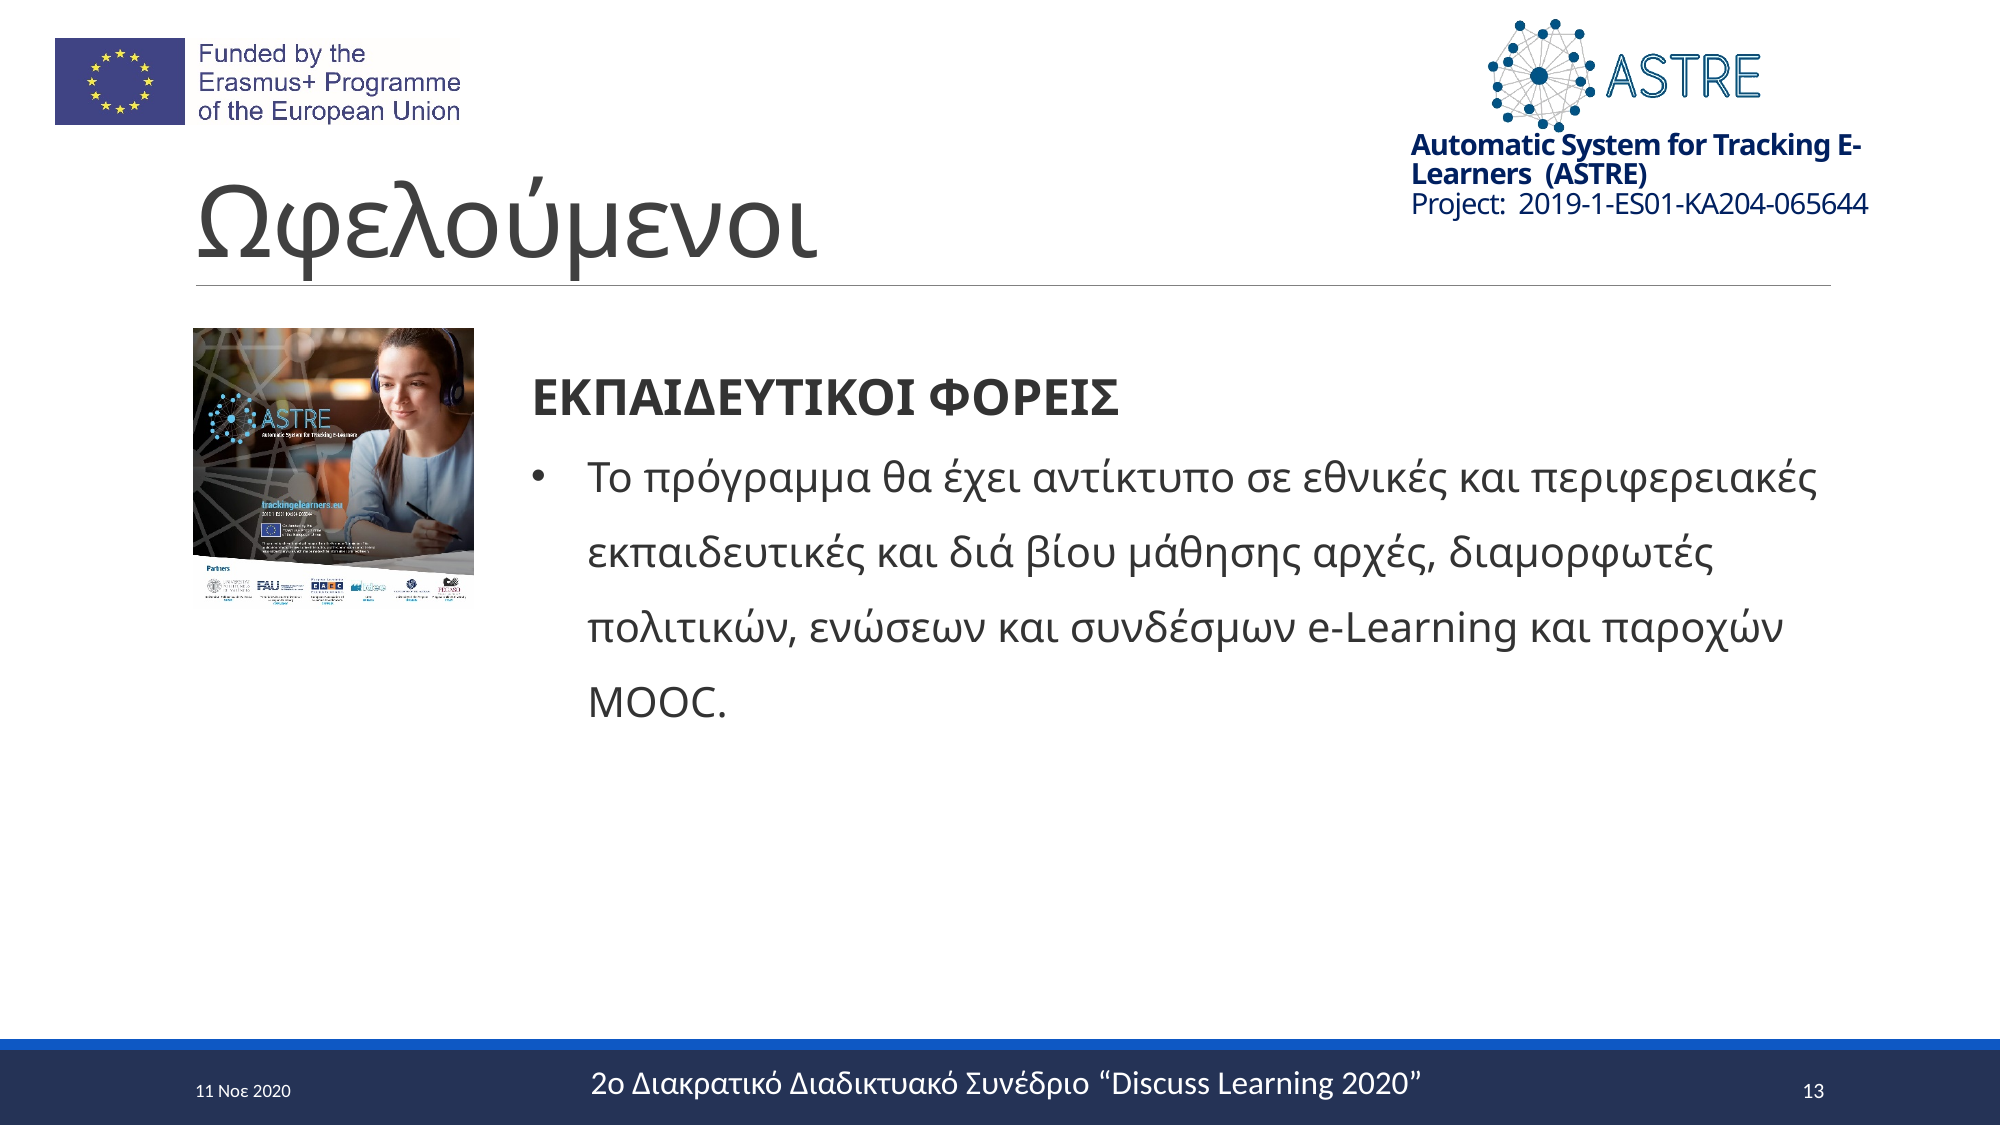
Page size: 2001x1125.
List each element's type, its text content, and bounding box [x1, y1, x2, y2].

title Ωφελούμενοι [180, 47, 1830, 285]
slide_number 13 [1624, 1059, 1840, 1120]
picture [192, 327, 475, 610]
picture [1465, 7, 1783, 47]
picture [55, 38, 460, 125]
text_box ΕΚΠΑΙΔΕΥΤΙΚΟΙ ΦΟΡΕΙΣ Το πρόγραμμα θα έχει αντίκτυπο σε εθνικές και περιφερειακές εκπαιδευτικές και διά βίου μάθησης αρχές, διαμορφωτές πολιτικών, ενώσεων και συνδέσμων e-Learning και παροχών MOOC. [516, 328, 1942, 734]
slide_number 11 Νοε 2020 [180, 1059, 586, 1120]
